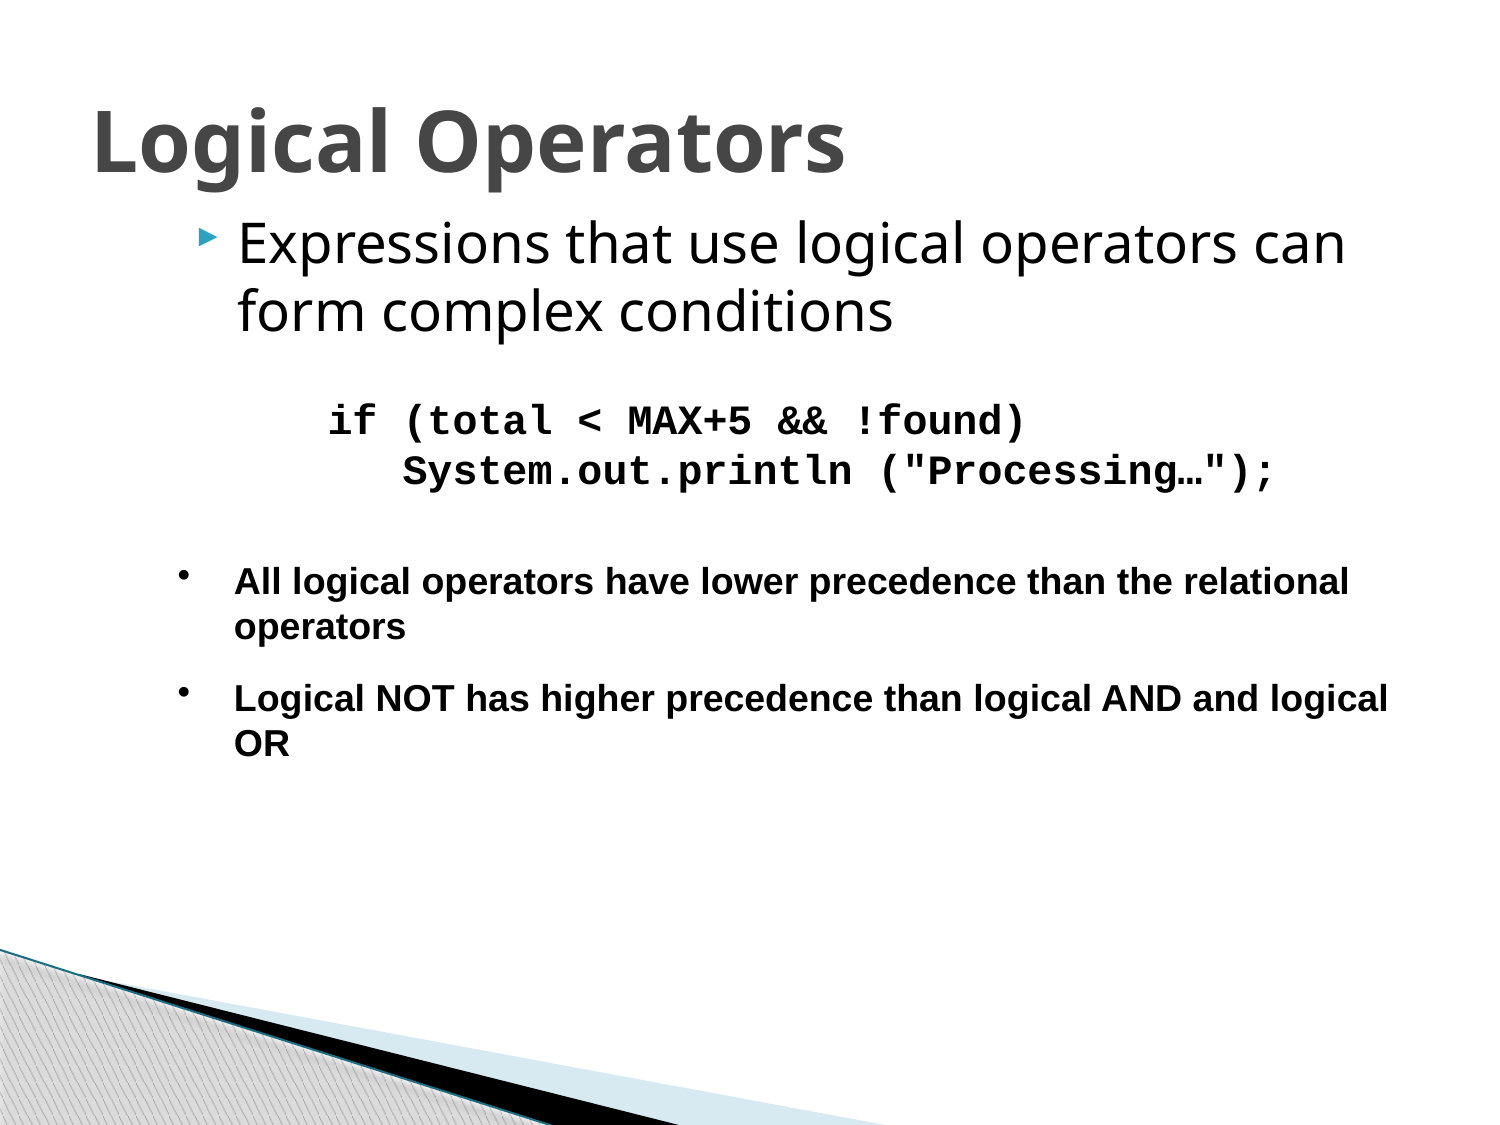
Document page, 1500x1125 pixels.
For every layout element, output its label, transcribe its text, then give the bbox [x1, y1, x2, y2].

title Logical Operators [75, 45, 1425, 233]
text_box if (total < MAX+5 && !found) System.out.println ("Processing…"); [312, 385, 1293, 500]
text_box All logical operators have lower precedence than the relational operators Logical NOT has higher precedence than logical AND and logical OR [162, 549, 1463, 1013]
list Expressions that use logical operators can form complex conditions [162, 200, 1463, 365]
